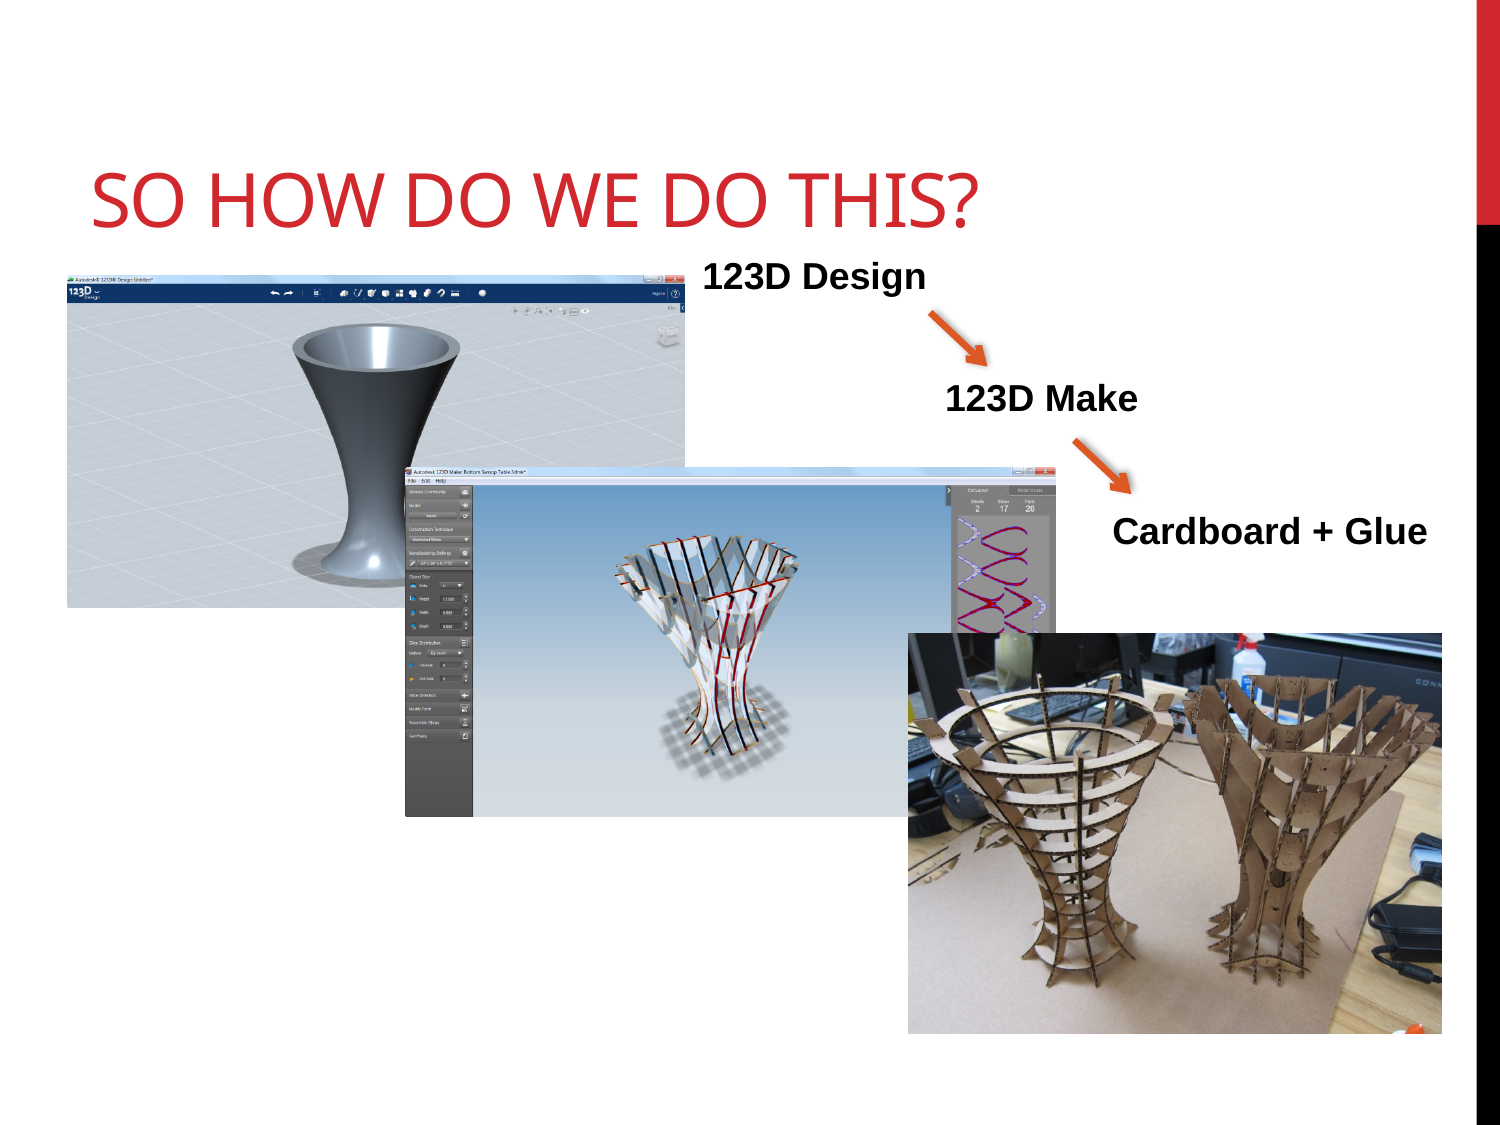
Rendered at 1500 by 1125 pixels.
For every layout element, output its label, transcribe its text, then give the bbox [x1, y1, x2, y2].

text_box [929, 311, 988, 368]
text_box 123D Make [930, 366, 1181, 427]
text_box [1073, 439, 1132, 495]
picture [66, 274, 1443, 1034]
text_box 123D Design [687, 244, 1024, 305]
title So how do we do this? [75, 25, 1025, 250]
text_box Cardboard + Glue [1097, 499, 1463, 560]
